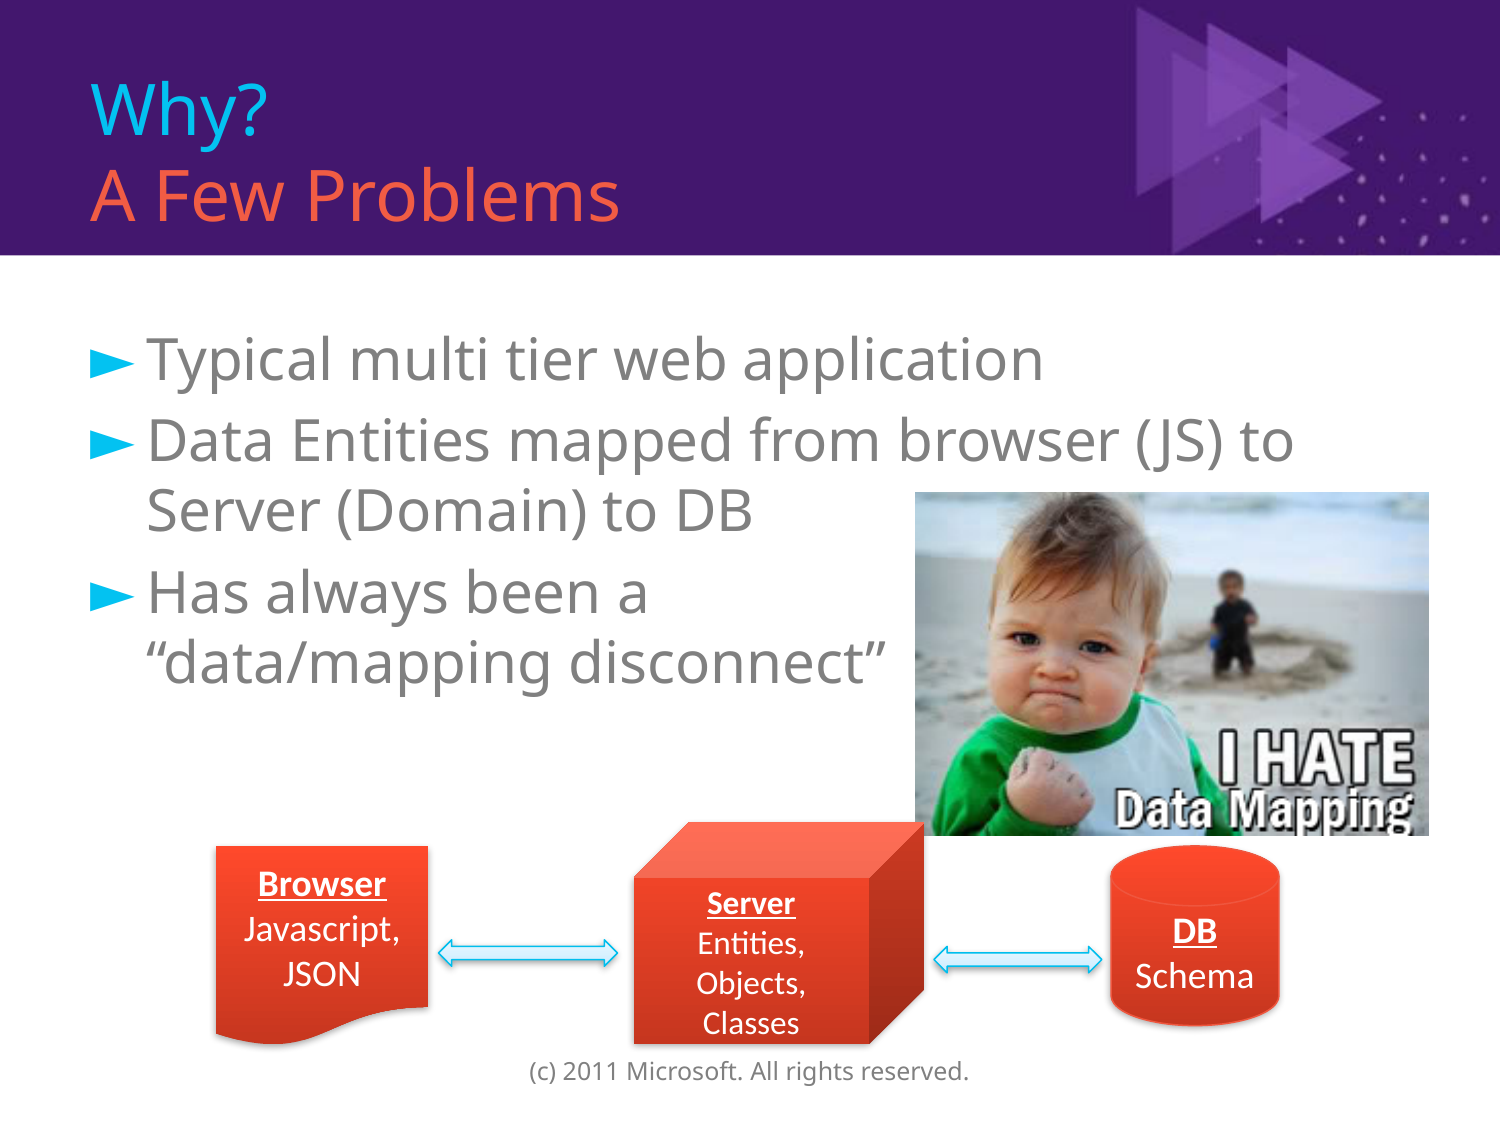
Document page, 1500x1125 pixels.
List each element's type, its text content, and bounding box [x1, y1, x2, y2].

text_box [933, 945, 1103, 974]
picture [0, 0, 1500, 255]
text_box DB Schema [1110, 845, 1280, 1027]
list Typical multi tier web application Data Entities mapped from browser (JS) to Server (Domain) to DB Has always been a “data/mapping disconnect” [75, 314, 1425, 1005]
footer (c) 2011 Microsoft. All rights reserved. [512, 1042, 988, 1103]
text_box [437, 939, 619, 967]
title Why? A Few Problems [75, 56, 1425, 244]
text_box Server Entities, Objects, Classes [633, 822, 925, 1045]
picture [915, 492, 1429, 836]
text_box Browser Javascript, JSON [215, 845, 429, 1045]
